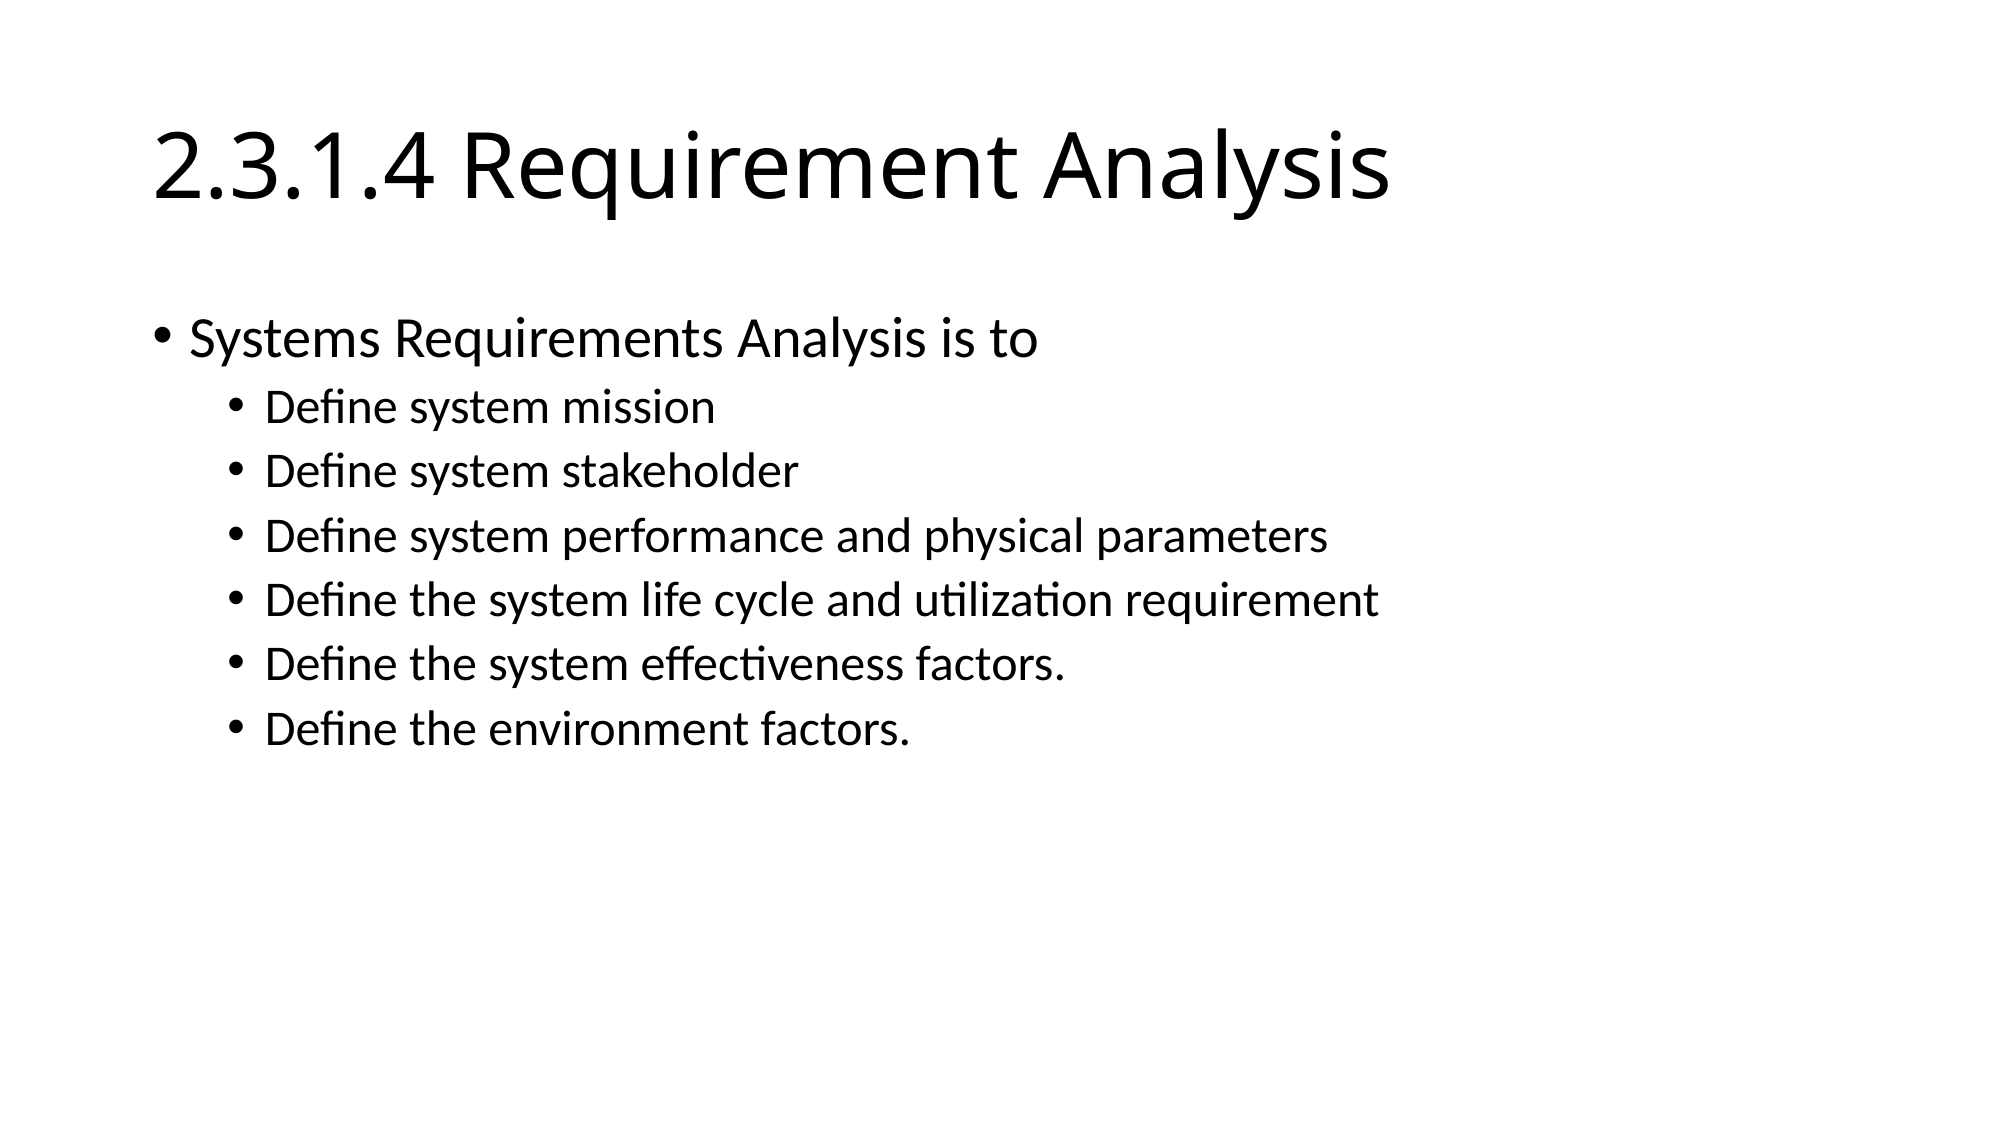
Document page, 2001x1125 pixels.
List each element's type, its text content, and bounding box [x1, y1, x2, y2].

list Systems Requirements Analysis is to Define system mission Define system stakeholder Define system performance and physical parameters Define the system life cycle and utilization requirement Define the system effectiveness factors. Define the environment factors. [137, 299, 1863, 1014]
title 2.3.1.4 Requirement Analysis [137, 59, 1863, 278]
